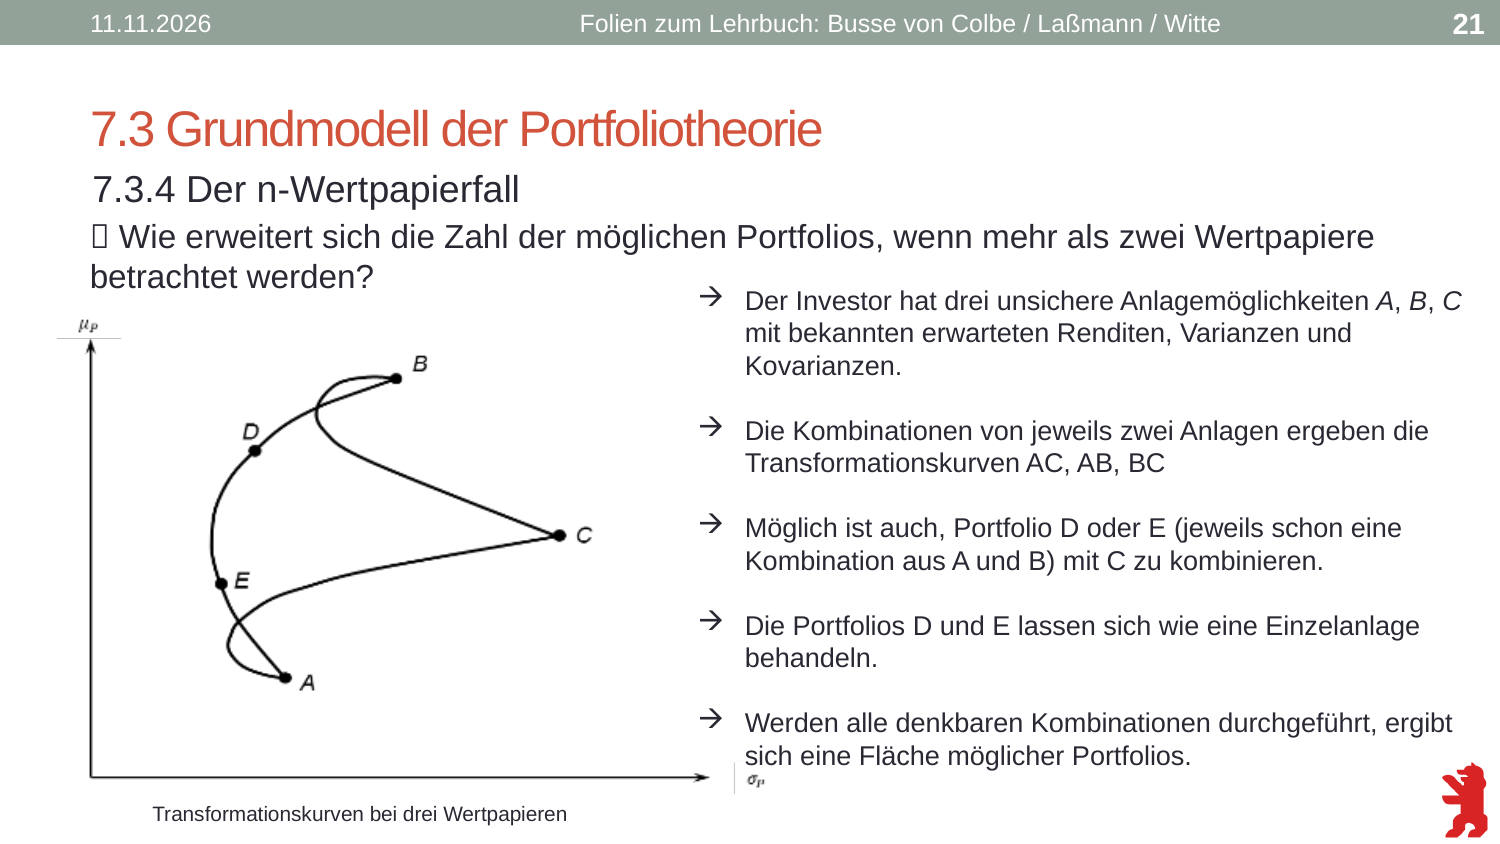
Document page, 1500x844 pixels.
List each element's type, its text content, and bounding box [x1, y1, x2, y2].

text_box 7.3.4 Der n-Wertpapierfall [77, 157, 536, 208]
footer Folien zum Lehrbuch: Busse von Colbe / Laßmann / Witte [562, 2, 1238, 43]
text_box  Wie erweitert sich die Zahl der möglichen Portfolios, wenn mehr als zwei Wertpapiere betrachtet werden? [75, 208, 1410, 303]
picture [1434, 760, 1500, 844]
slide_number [75, 2, 550, 43]
title 7.3 Grundmodell der Portfoliotheorie [75, 65, 1425, 188]
slide_number 21 [1325, 2, 1500, 43]
text_box Transformationskurven bei drei Wertpapieren [137, 801, 583, 833]
picture [57, 306, 780, 794]
text_box Der Investor hat drei unsichere Anlagemöglichkeiten A, B, C mit bekannten erwarteten Renditen, Varianzen und Kovarianzen. Die Kombinationen von jeweils zwei Anlagen ergeben die Transformationskurven AC, AB, BC Möglich ist auch, Portfolio D oder E (jeweils schon eine Kombination aus A und B) mit C zu kombinieren. Die Portfolios D und E lassen sich wie eine Einzelanlage behandeln. Werden alle denkbaren Kombinationen durchgeführt, ergibt sich eine Fläche möglicher Portfolios. [683, 276, 1500, 778]
